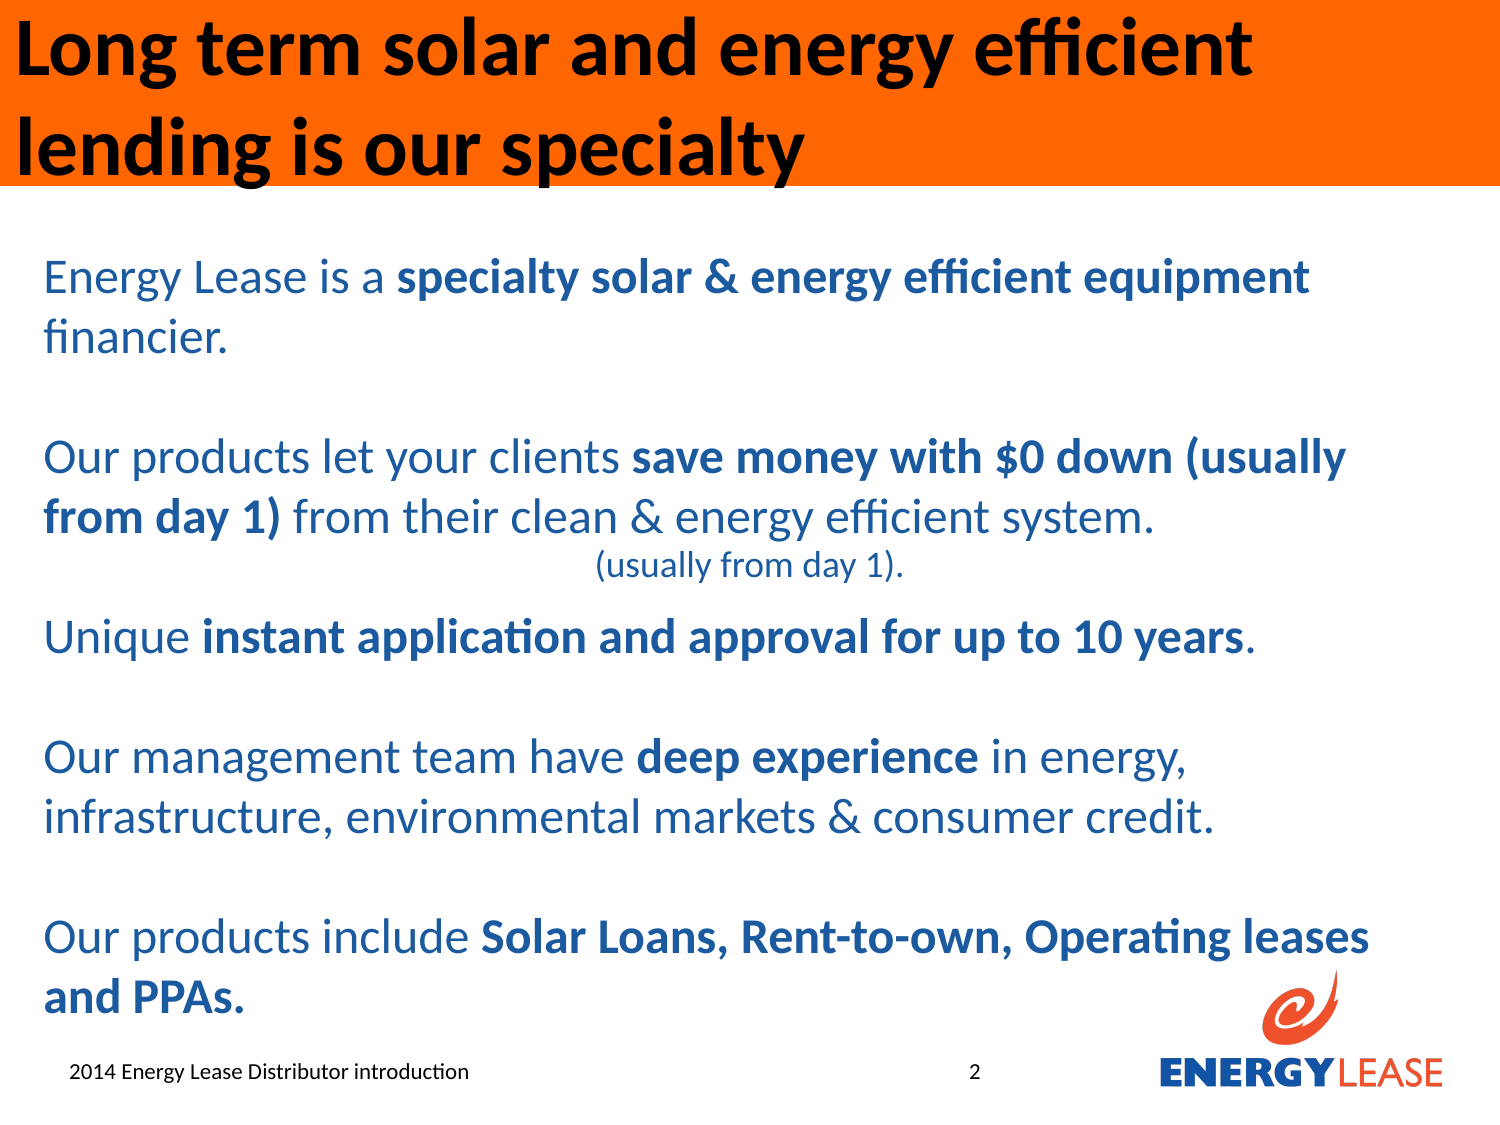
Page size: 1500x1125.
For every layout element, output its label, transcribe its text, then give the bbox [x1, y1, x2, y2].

text_box 2014 Energy Lease Distributor introduction 2 [54, 1049, 1135, 1092]
text_box (usually from day 1). [579, 532, 921, 592]
picture [1140, 950, 1460, 1111]
text_box Energy Lease is a specialty solar & energy efficient equipment financier. Our products let your clients save money with $0 down (usually from day 1) from their clean & energy efficient system. Unique instant application and approval for up to 10 years. Our management team have deep experience in energy, infrastructure, environmental markets & consumer credit. Our products include Solar Loans, Rent-to-own, Operating leases and PPAs. . [0, 236, 1429, 881]
title Long term solar and energy efficient lending is our specialty [0, 0, 1500, 186]
